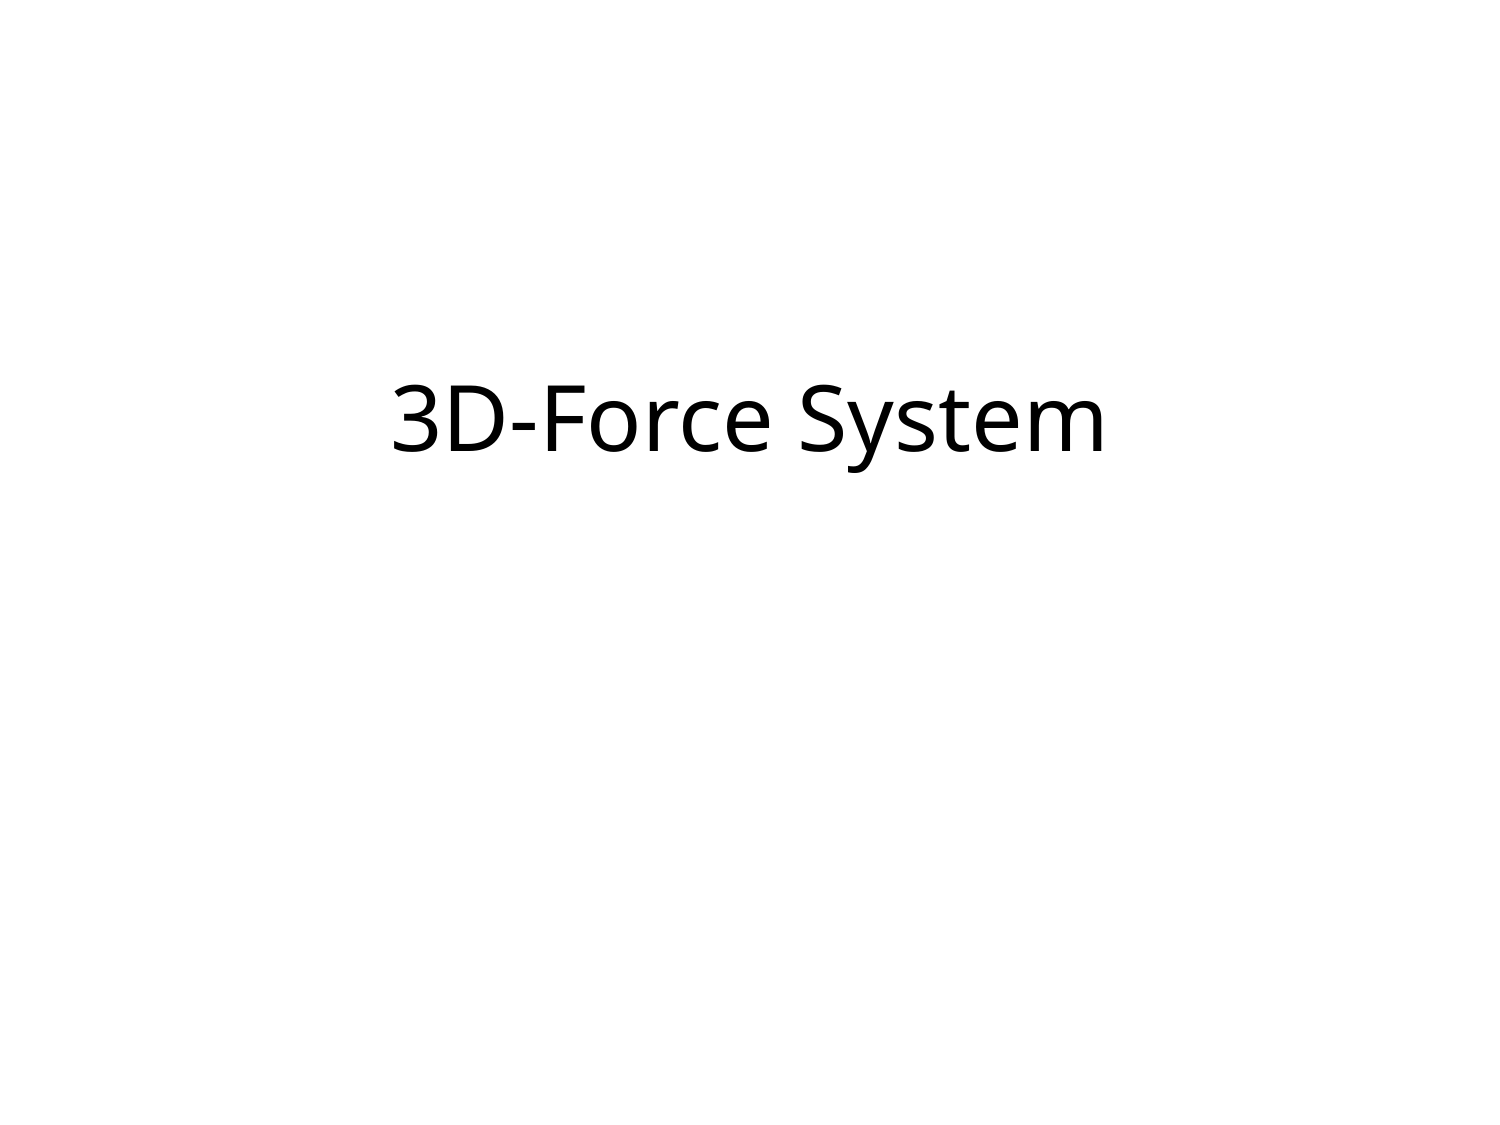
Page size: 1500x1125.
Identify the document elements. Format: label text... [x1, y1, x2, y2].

title 3D-Force System [112, 349, 1388, 591]
